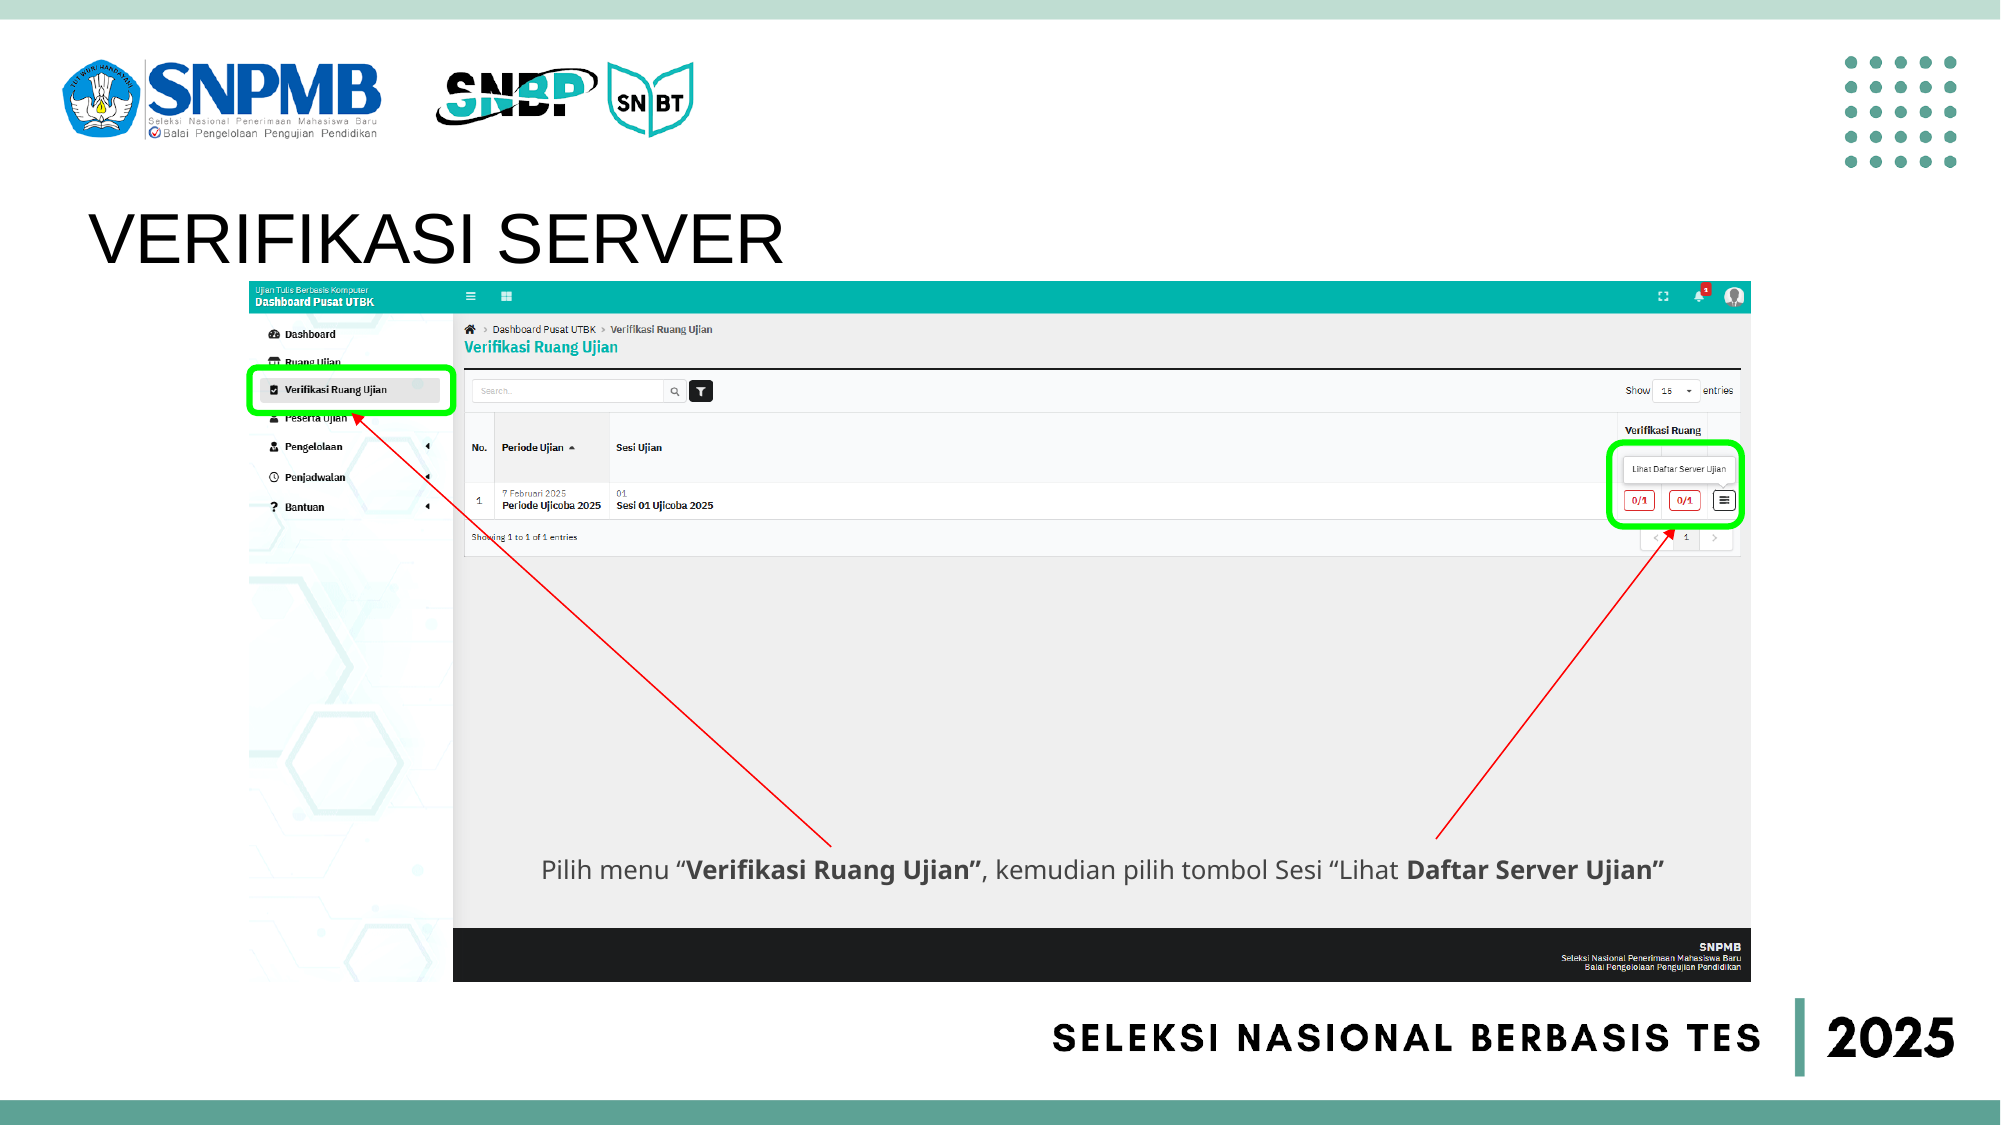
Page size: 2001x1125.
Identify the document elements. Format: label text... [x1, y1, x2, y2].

title VERIFIKASI SERVER [68, 172, 1932, 298]
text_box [1435, 526, 1676, 840]
picture [0, 0, 2001, 1125]
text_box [351, 412, 832, 848]
